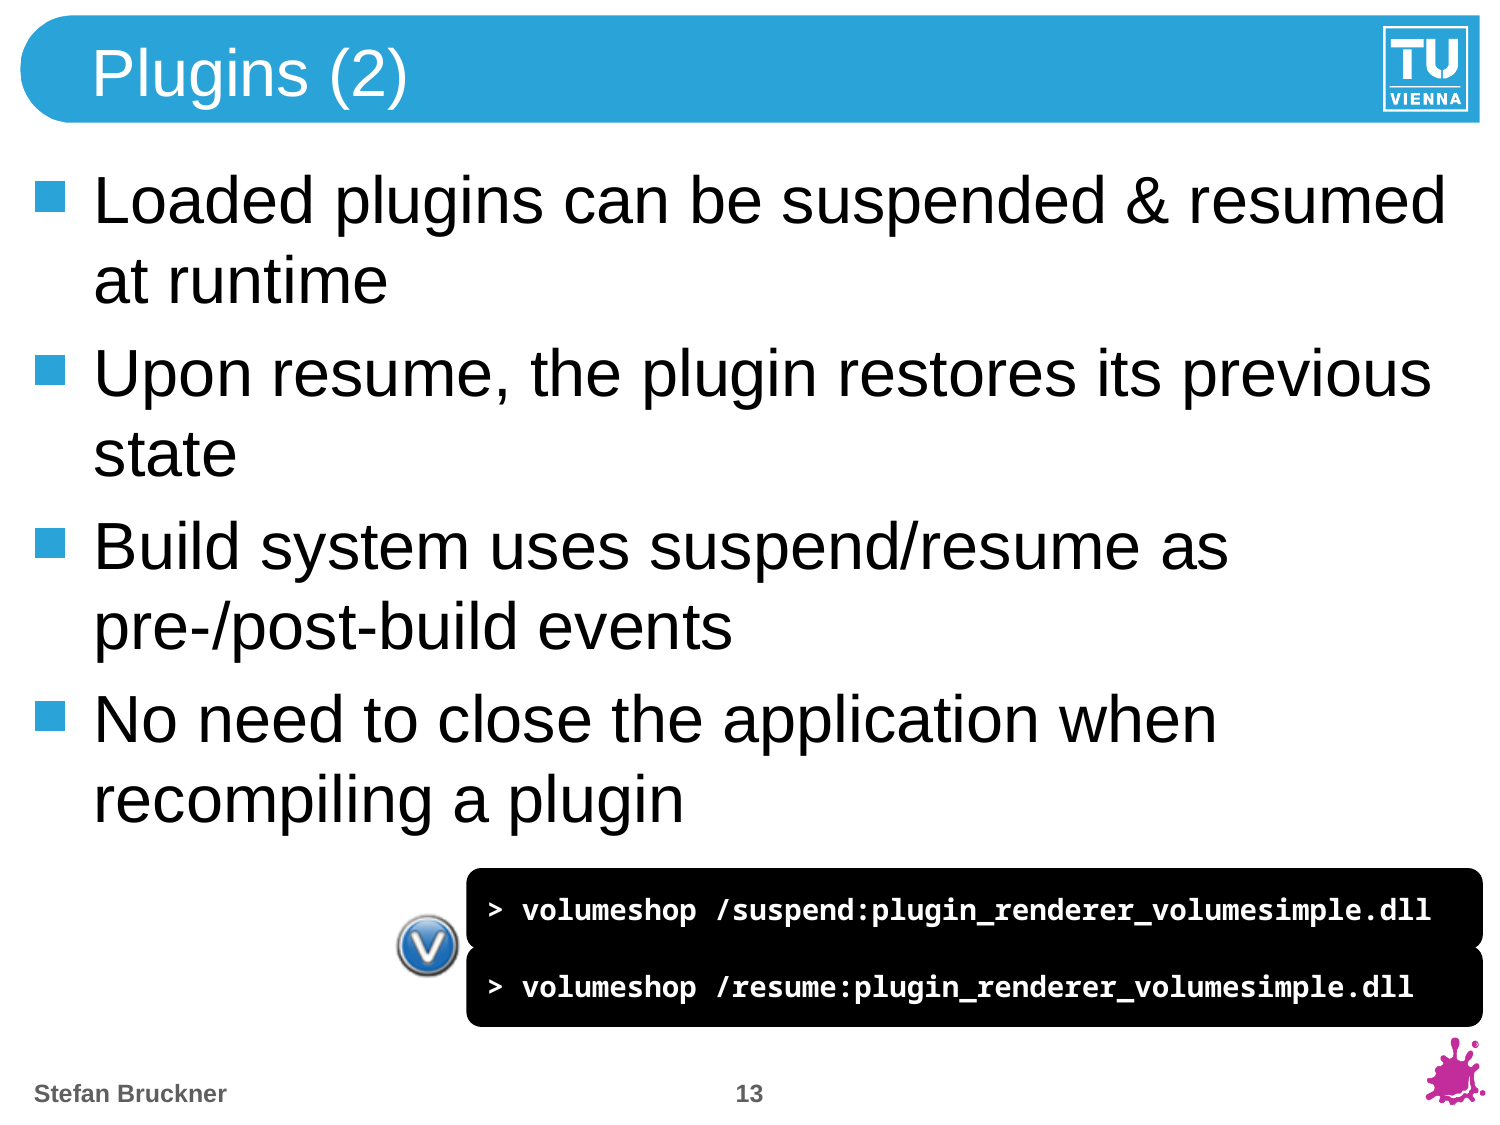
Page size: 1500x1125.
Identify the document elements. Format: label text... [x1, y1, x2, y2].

footer Stefan Bruckner [18, 1067, 637, 1118]
title Plugins (2) [76, 6, 1351, 132]
slide_number 12 [660, 1067, 839, 1118]
picture [390, 908, 467, 985]
text_box > volumeshop /resume:plugin_renderer_volumesimple.dll [466, 948, 1483, 1027]
list Loaded plugins can be suspended & resumed at runtime Upon resume, the plugin restores its previous state Build system uses suspend/resume as pre-/post-build events No need to close the application when recompiling a plugin [19, 148, 1481, 1048]
text_box > volumeshop /suspend:plugin_renderer_volumesimple.dll [466, 868, 1483, 950]
